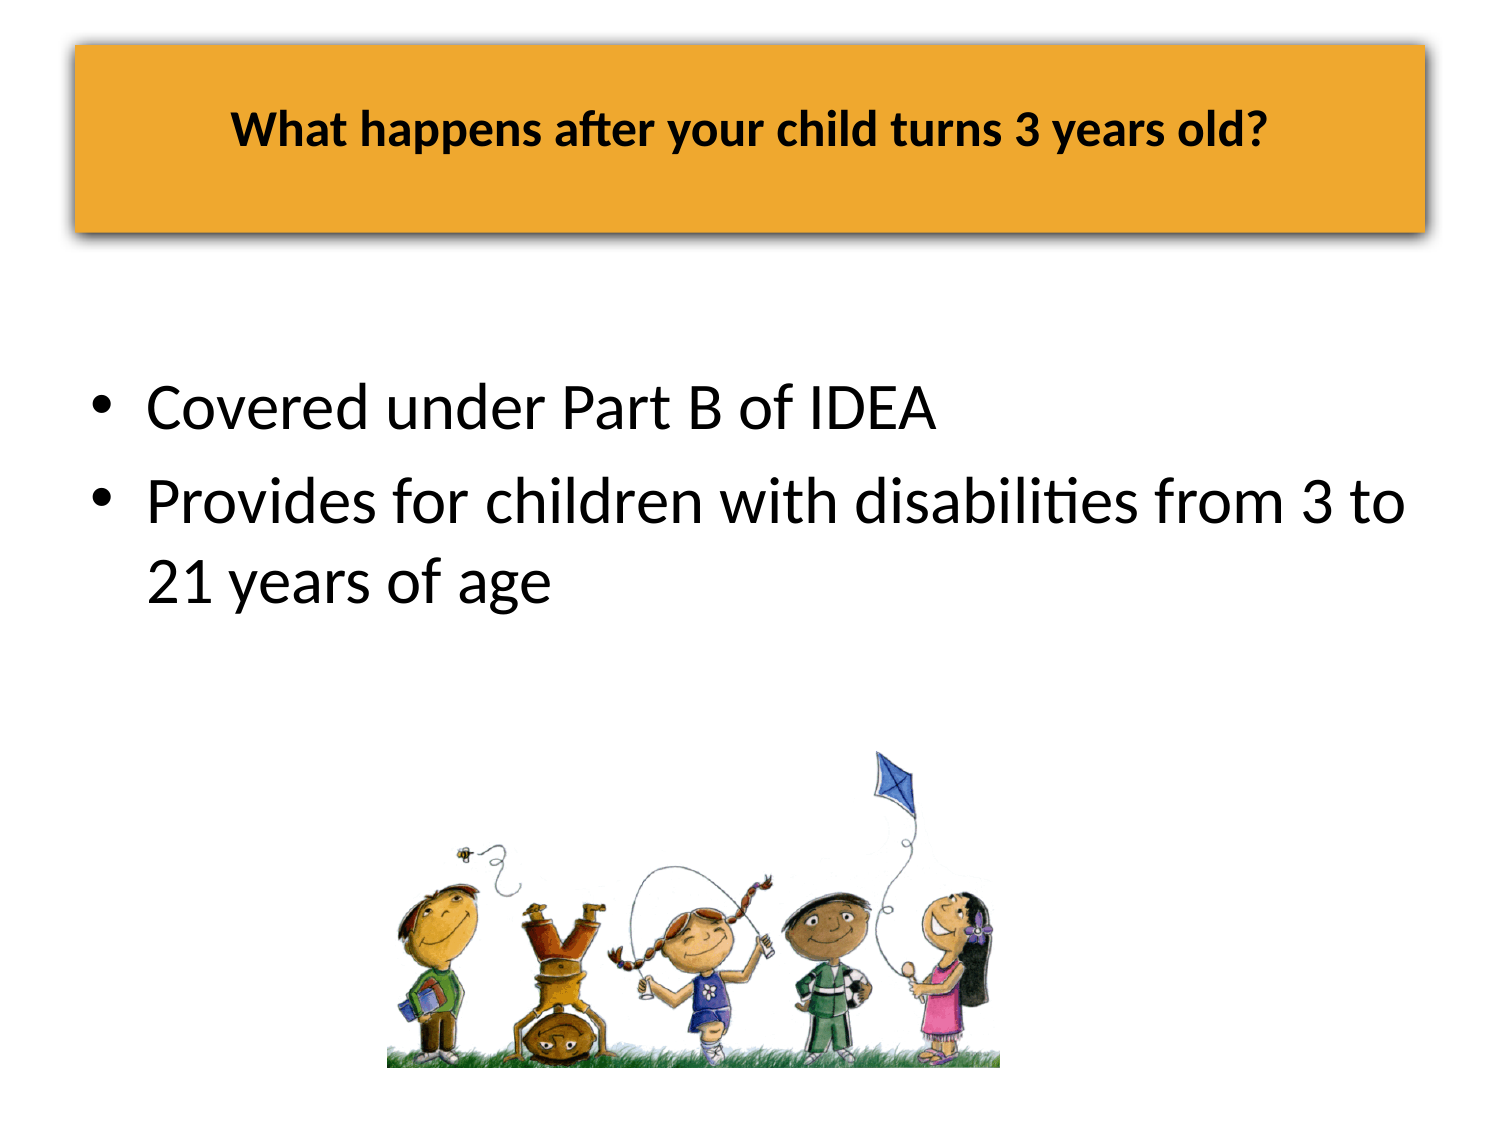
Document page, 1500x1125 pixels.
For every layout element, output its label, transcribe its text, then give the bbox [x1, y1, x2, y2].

title What happens after your child turns 3 years old? [75, 45, 1425, 233]
picture [387, 749, 1001, 1069]
list Covered under Part B of IDEA Provides for children with disabilities from 3 to 21 years of age [75, 262, 1425, 1005]
